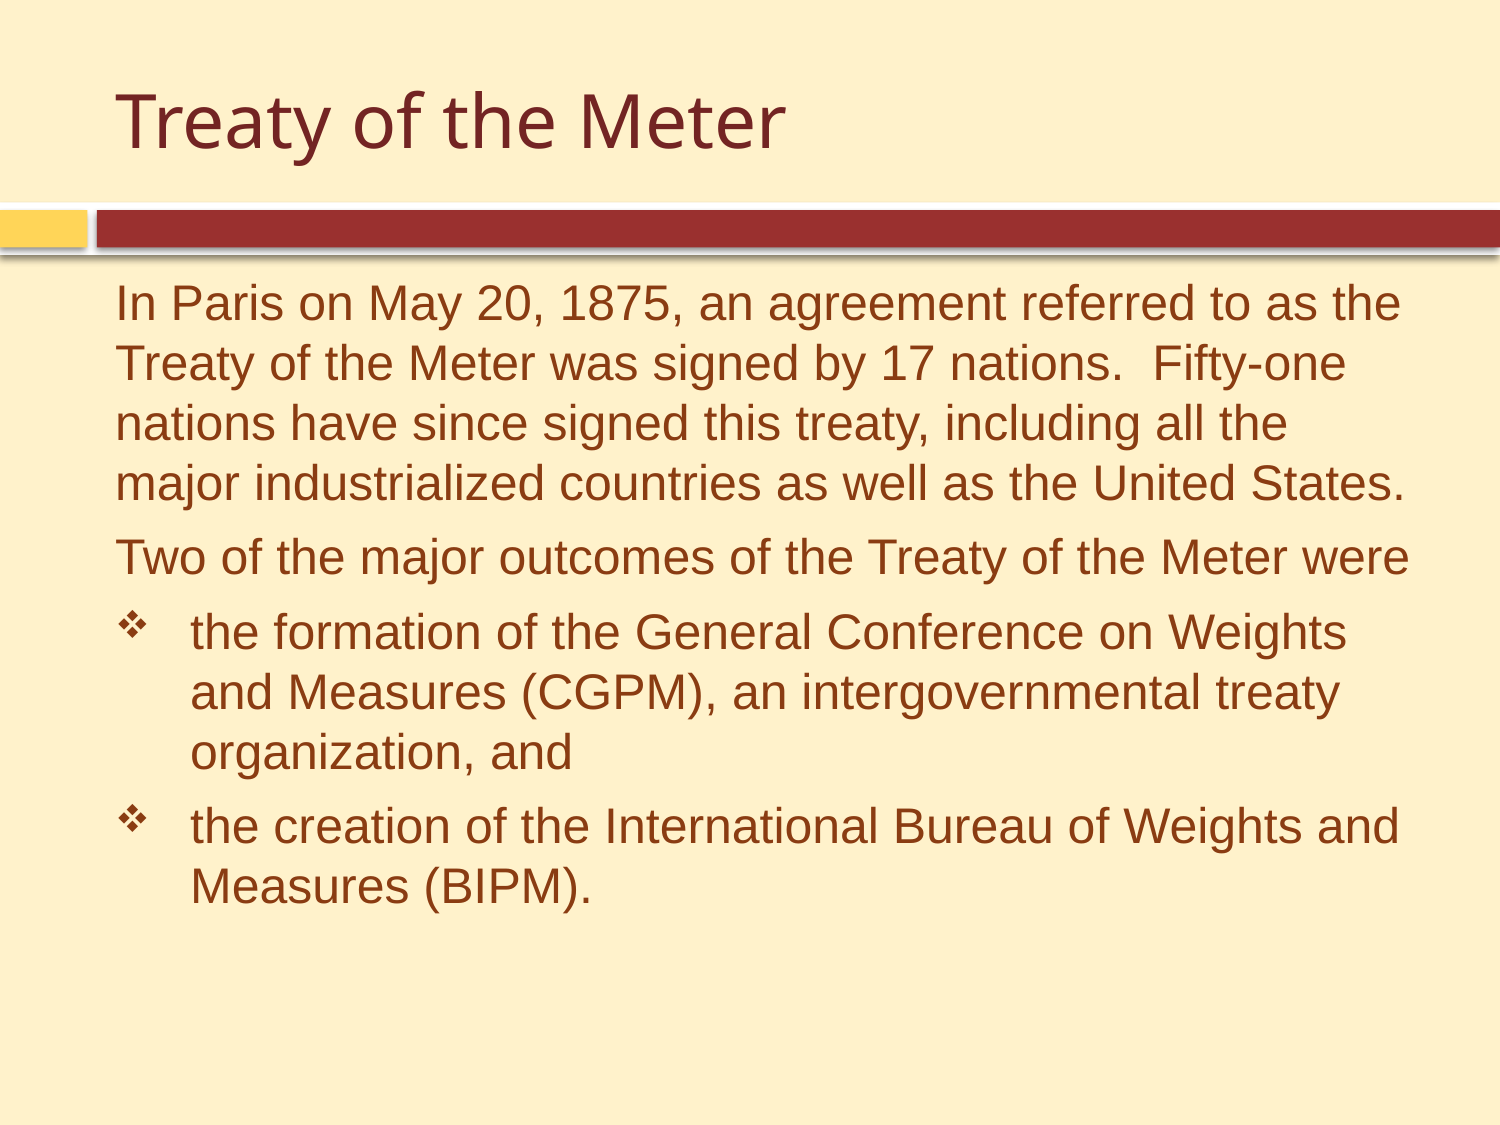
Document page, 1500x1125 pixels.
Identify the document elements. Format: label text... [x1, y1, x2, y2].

list In Paris on May 20, 1875, an agreement referred to as the Treaty of the Meter was signed by 17 nations. Fifty-one nations have since signed this treaty, including all the major industrialized countries as well as the United States. Two of the major outcomes of the Treaty of the Meter were the formation of the General Conference on Weights and Measures (CGPM), an intergovernmental treaty organization, and the creation of the International Bureau of Weights and Measures (BIPM). [100, 262, 1438, 1000]
title Treaty of the Meter [100, 37, 1438, 200]
